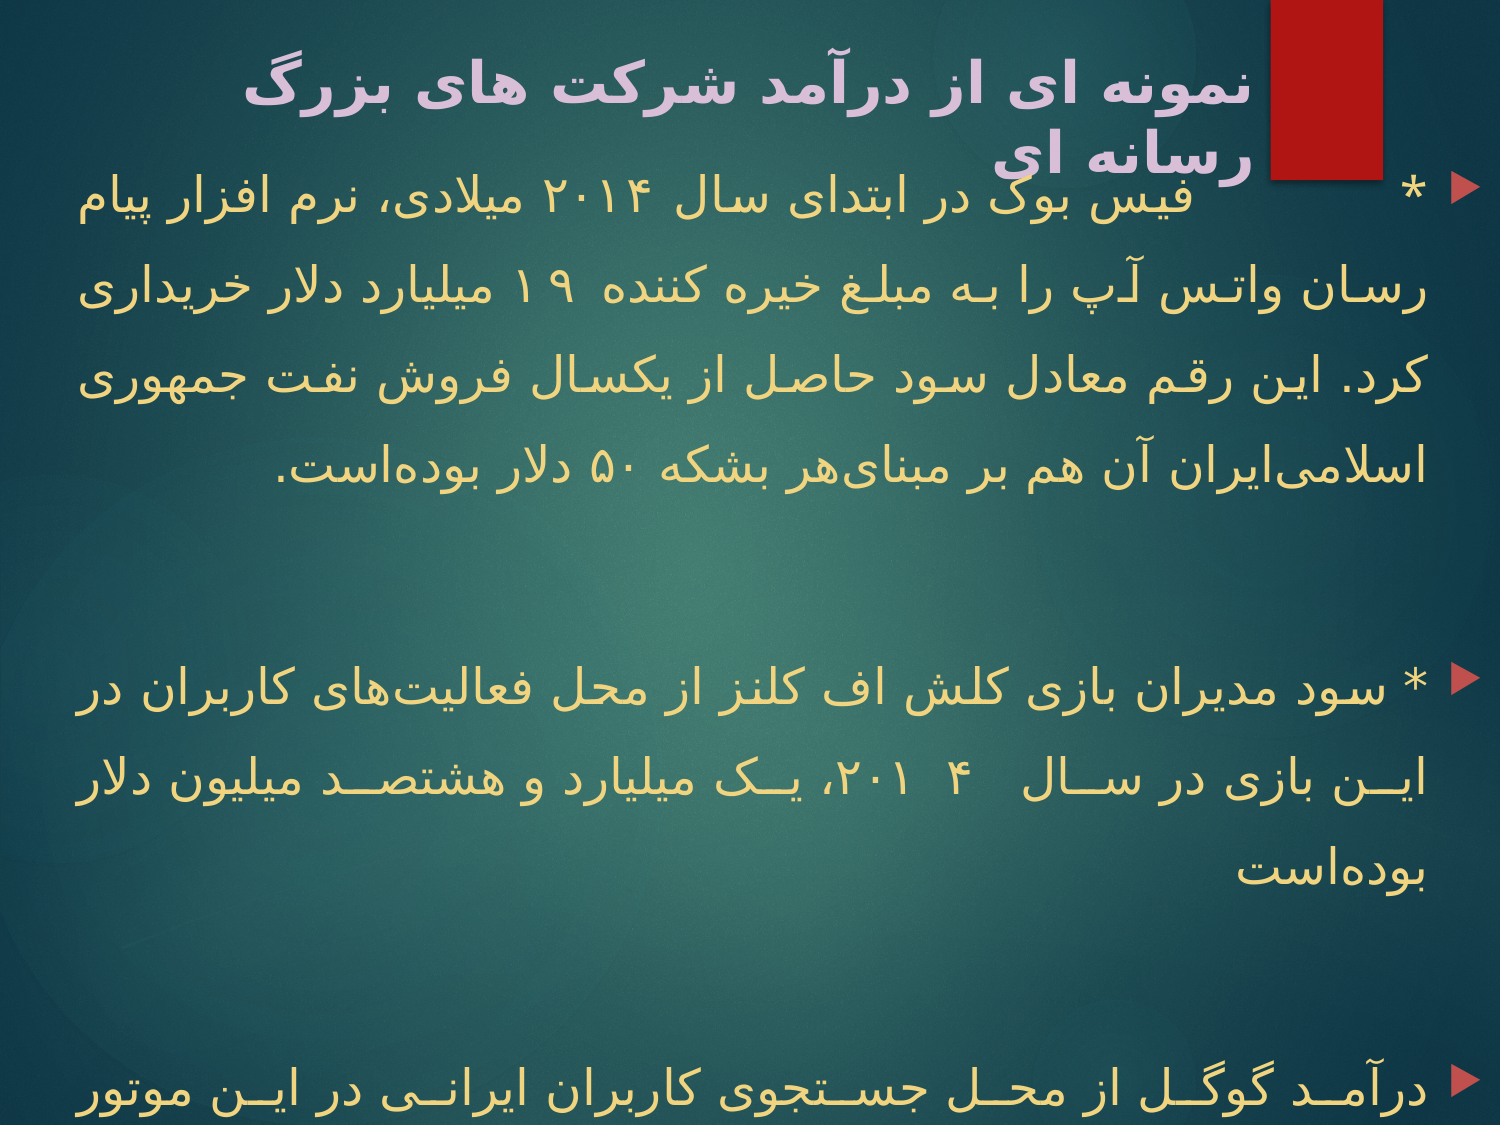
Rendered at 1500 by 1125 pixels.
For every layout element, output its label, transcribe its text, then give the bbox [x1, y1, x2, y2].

title نمونه ای از درآمد شرکت های بزرگ رسانه ای [112, 37, 1270, 125]
list * فیس بوک در ابتدای سال ۲۰۱۴ میلادی، نرم افزار پیام رسان واتس آپ را به مبلغ خیره کننده ۱۹ میلیارد دلار خریداری کرد. این رقم معادل سود حاصل از یکسال فروش نفت جمهوری اسلامی‌ایران آن هم بر مبنای‌هر بشکه ۵۰ دلار بوده‌است. * سود مدیران بازی کلش اف کلنز از محل فعالیت‌های کاربران در این بازی در سال ۲۰۱۴، یک میلیارد و هشتصد میلیون دلار بوده‌است درآمد گوگل از محل جستجوی کاربران ایرانی در این موتور جستجو در سال ۲۰۱۱ معادل ۴۴۳ میلیارد تومان شد. مدیران این موسسه‌ همان سال بخشی از درامد خود را به‌عنوان کمک برای حمله به غزه در اختیار رژیم صهیونیستی قرار دادند. [62, 125, 1500, 975]
